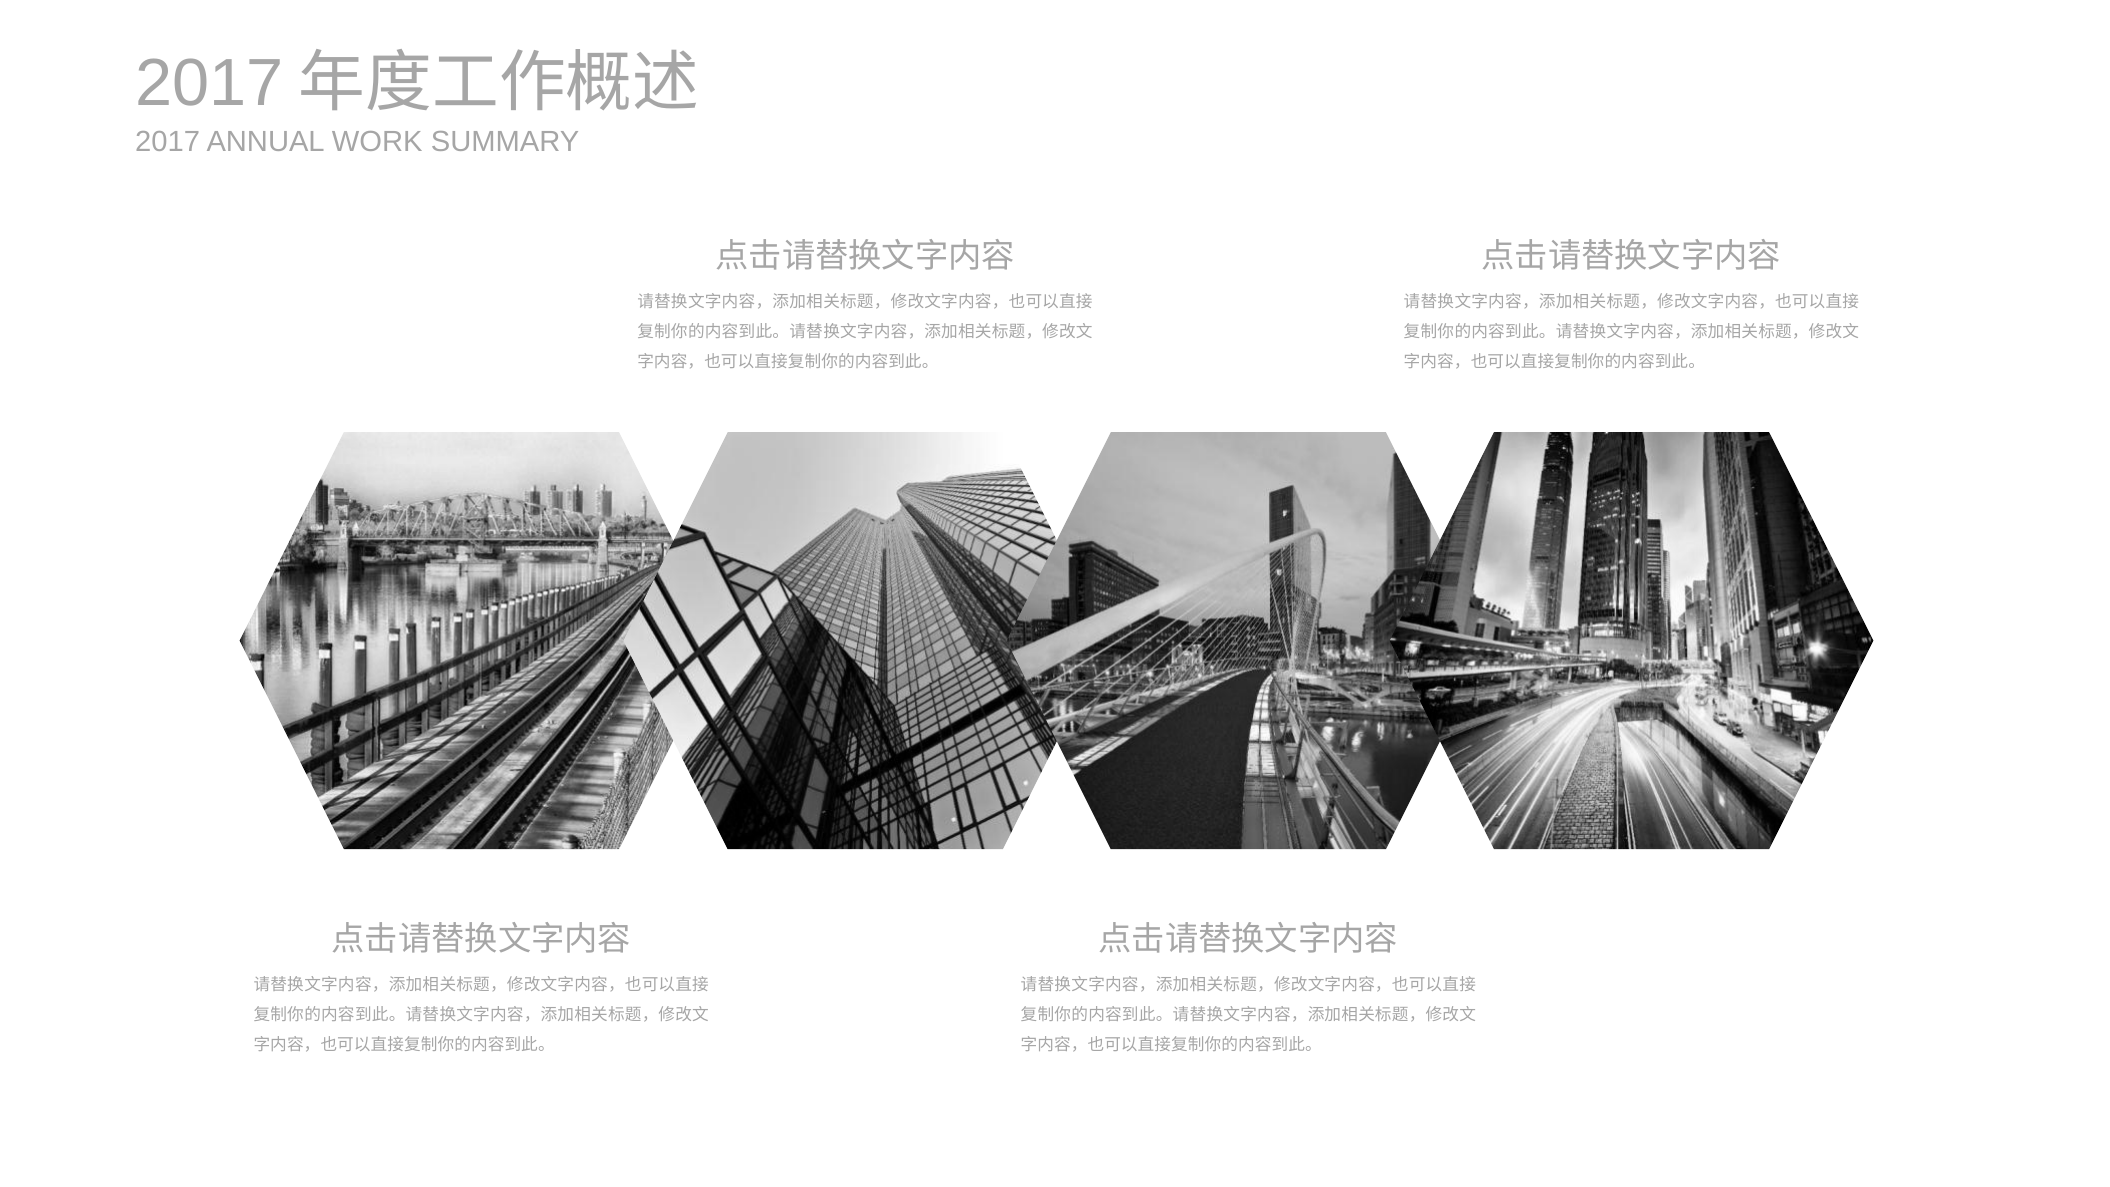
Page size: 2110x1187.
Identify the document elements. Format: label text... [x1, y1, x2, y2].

text_box 点击请替换文字内容 [1098, 917, 1399, 958]
text_box 2017年度工作概述 [135, 38, 783, 119]
text_box 请替换文字内容，添加相关标题，修改文字内容，也可以直接复制你的内容到此。请替换文字内容，添加相关标题，修改文字内容，也可以直接复制你的内容到此。 [253, 963, 710, 1054]
text_box [622, 431, 1057, 851]
text_box 2017 ANNUAL WORK SUMMARY [135, 122, 596, 158]
text_box 点击请替换文字内容 [331, 917, 632, 958]
text_box [238, 431, 673, 851]
text_box 点击请替换文字内容 [1481, 234, 1782, 275]
text_box 点击请替换文字内容 [715, 234, 1015, 275]
text_box 请替换文字内容，添加相关标题，修改文字内容，也可以直接复制你的内容到此。请替换文字内容，添加相关标题，修改文字内容，也可以直接复制你的内容到此。 [1020, 963, 1477, 1054]
text_box 请替换文字内容，添加相关标题，修改文字内容，也可以直接复制你的内容到此。请替换文字内容，添加相关标题，修改文字内容，也可以直接复制你的内容到此。 [637, 280, 1094, 371]
text_box [1388, 431, 1875, 851]
text_box 请替换文字内容，添加相关标题，修改文字内容，也可以直接复制你的内容到此。请替换文字内容，添加相关标题，修改文字内容，也可以直接复制你的内容到此。 [1403, 280, 1860, 371]
text_box [1005, 431, 1440, 851]
